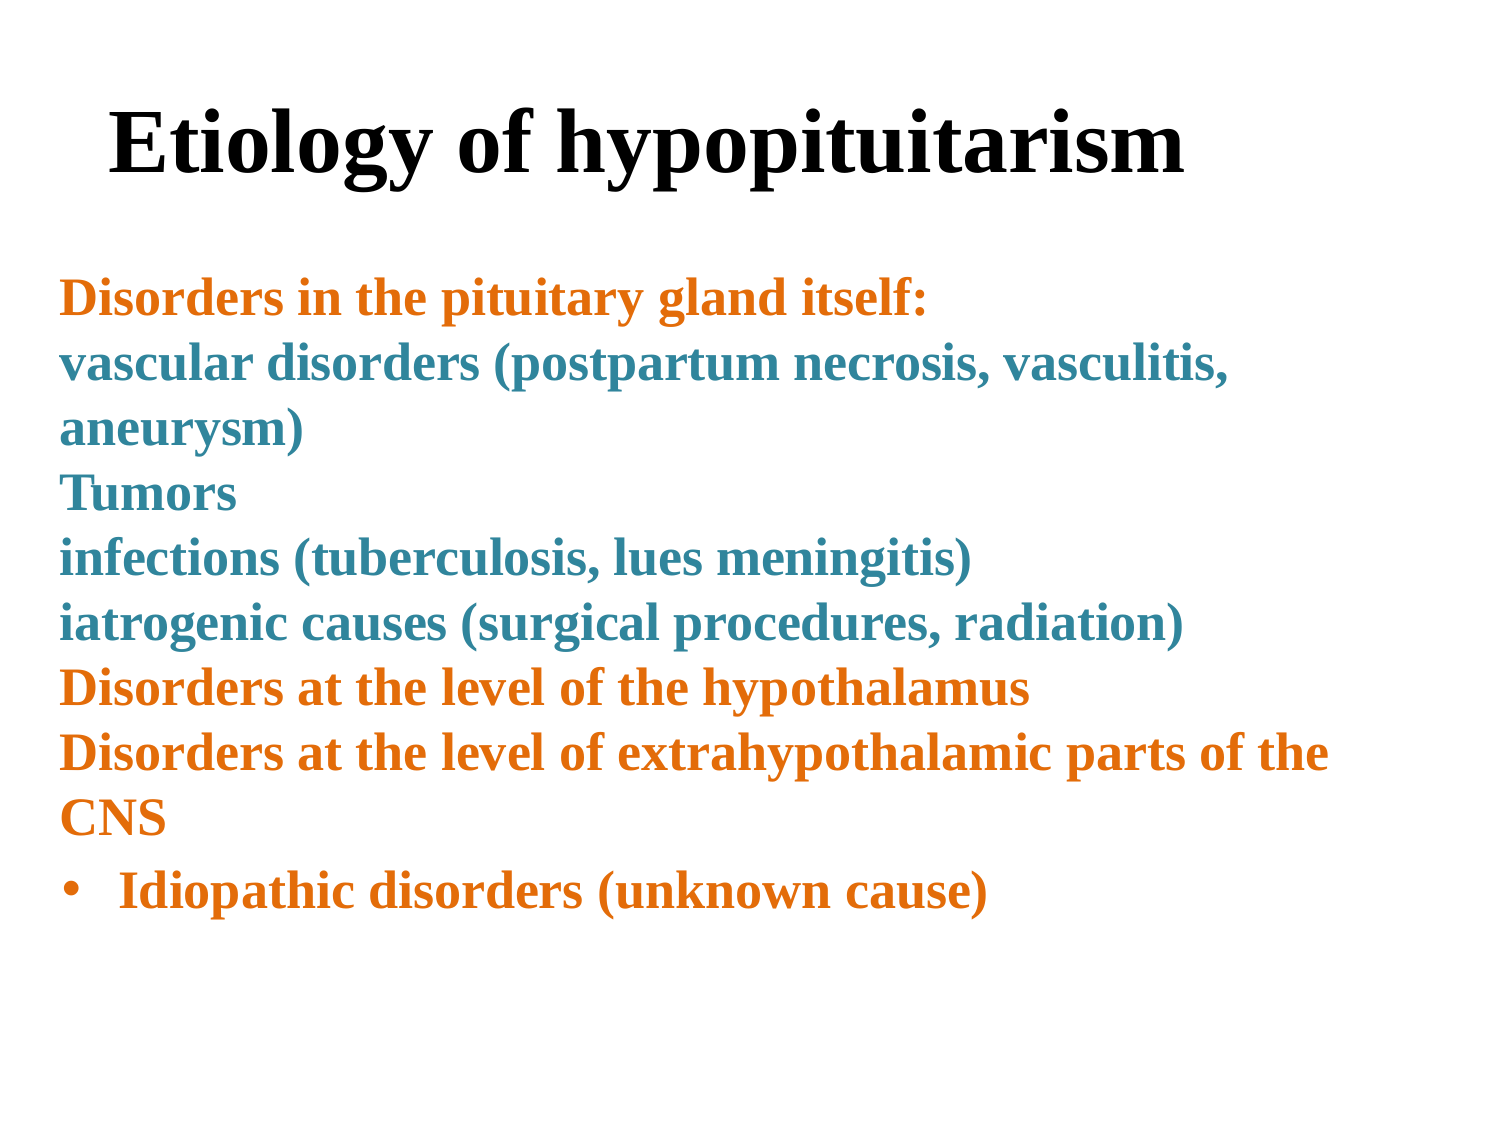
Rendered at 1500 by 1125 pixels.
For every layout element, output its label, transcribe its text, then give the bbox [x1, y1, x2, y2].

title Etiology of hypopituitarism [108, 78, 1393, 253]
text_box Disorders in the pituitary gland itself: vascular disorders (postpartum necrosis, vasculitis, aneurysm) Tumors infections (tuberculosis, lues meningitis) iatrogenic causes (surgical procedures, radiation) Disorders at the level of the hypothalamus Disorders at the level of extrahypothalamic parts of the CNS Idiopathic disorders (unknown cause) [59, 253, 1398, 920]
